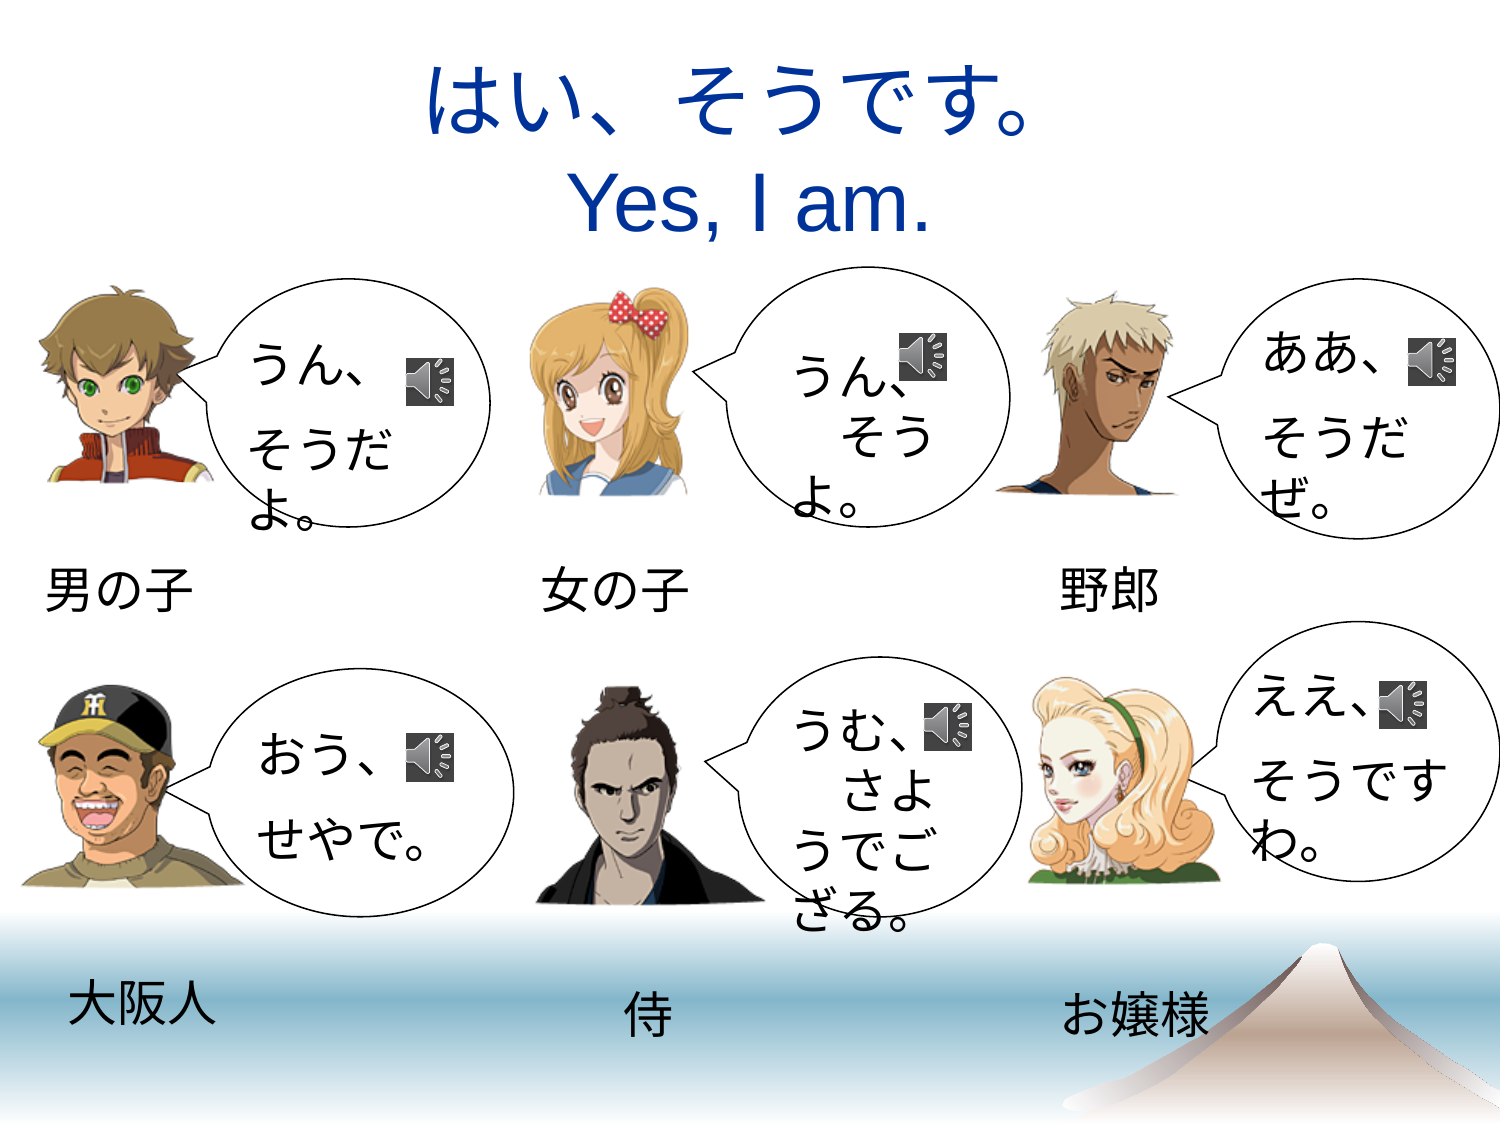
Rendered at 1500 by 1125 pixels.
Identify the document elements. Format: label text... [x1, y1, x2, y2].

picture [404, 356, 455, 408]
picture [997, 671, 1247, 894]
picture [0, 668, 261, 898]
text_box 女の子 [525, 550, 715, 626]
picture [1406, 336, 1458, 388]
picture [922, 701, 974, 753]
picture [489, 272, 751, 503]
picture [974, 280, 1223, 499]
text_box おう、 せやで。 [265, 716, 491, 876]
picture [0, 266, 255, 490]
text_box [1459, 317, 1500, 501]
text_box 男の子 [29, 550, 219, 626]
text_box [265, 876, 474, 917]
text_box [1260, 621, 1456, 657]
text_box うむ、 さようでござる。 [773, 692, 975, 948]
text_box [783, 656, 992, 884]
picture [897, 331, 949, 383]
text_box [265, 668, 481, 716]
title はい、そうです。 Yes, I am. [112, 54, 1388, 243]
text_box うん、 そうだよ。 [230, 486, 455, 546]
text_box 侍 [608, 976, 727, 1051]
text_box ええ、 そうですわ。 [1234, 657, 1500, 877]
picture [1377, 679, 1428, 731]
text_box 野郎 [1045, 550, 1211, 626]
text_box [1324, 535, 1393, 539]
text_box お嬢様 [1045, 976, 1235, 1051]
picture [404, 732, 455, 783]
text_box [1227, 329, 1246, 489]
text_box [491, 727, 508, 858]
text_box うん、 そうよ。 [773, 337, 1022, 533]
text_box [255, 278, 484, 528]
text_box 大阪人 [53, 964, 278, 1039]
text_box [1261, 278, 1456, 314]
text_box [755, 267, 969, 494]
text_box ああ、 そうだぜ。 [1246, 314, 1459, 535]
text_box [1321, 877, 1395, 882]
picture [513, 680, 774, 909]
